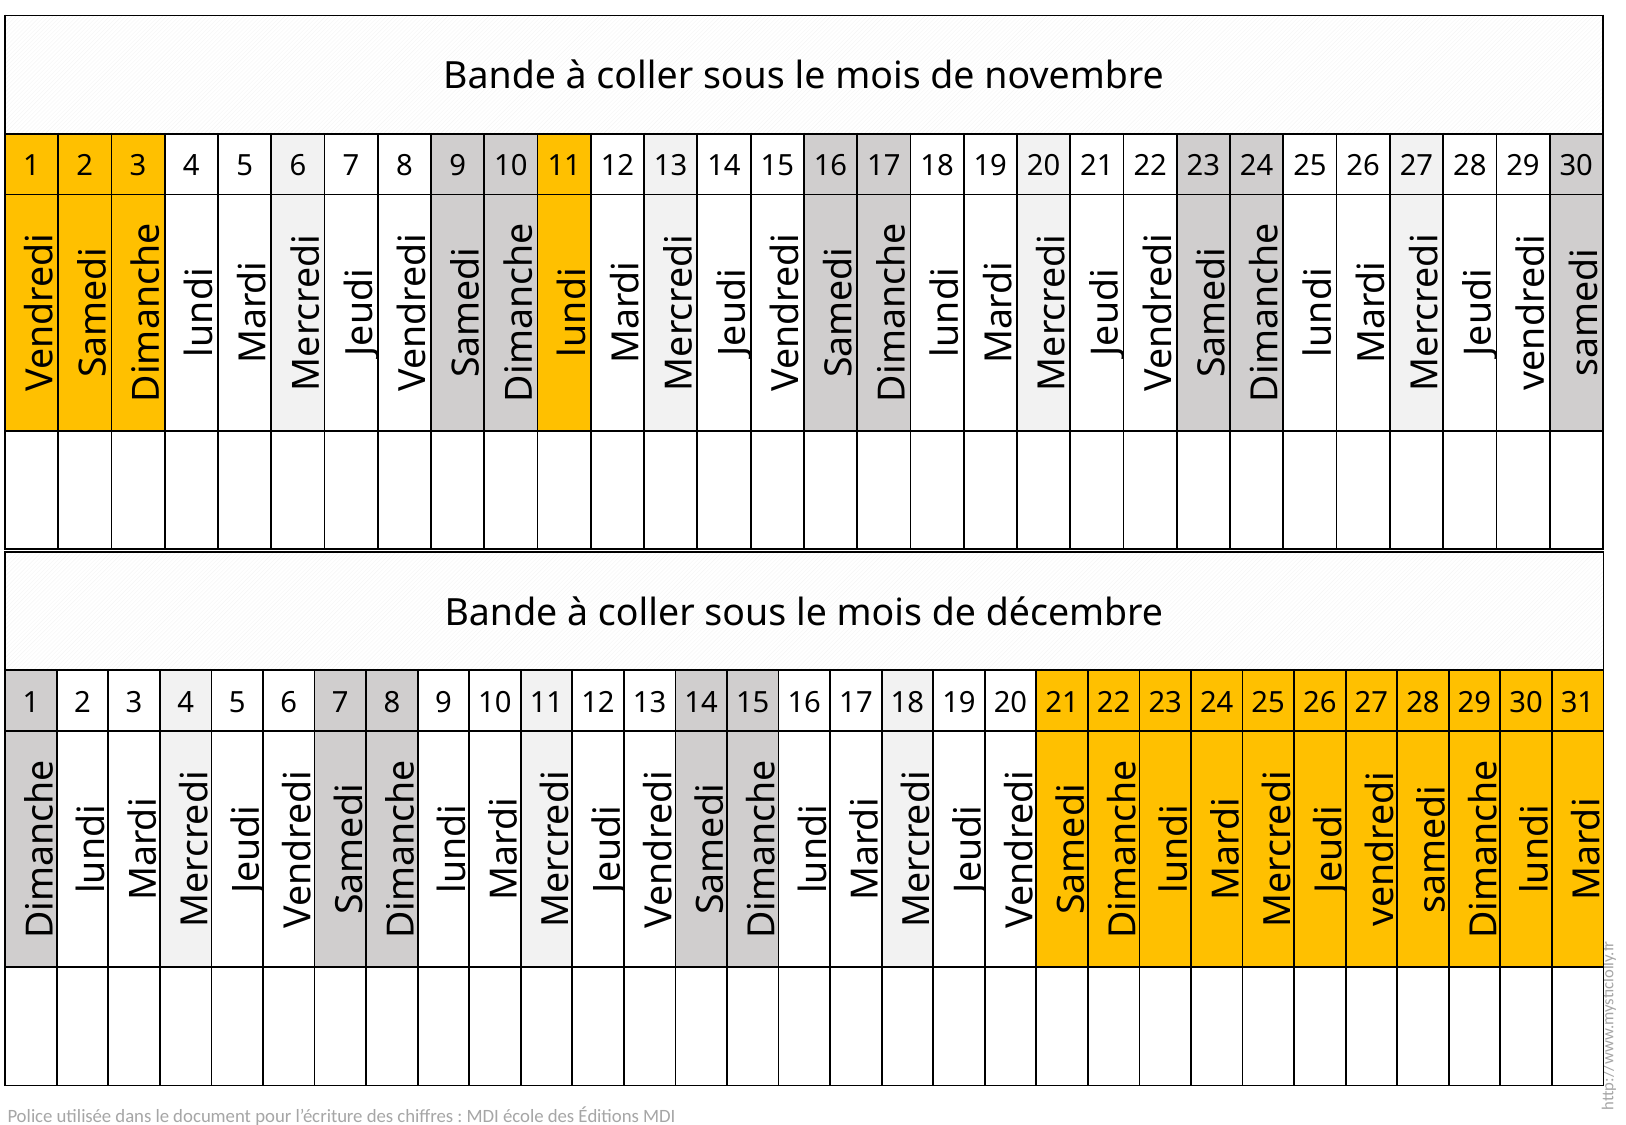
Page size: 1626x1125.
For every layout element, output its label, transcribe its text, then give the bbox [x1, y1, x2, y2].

table_cell Vendredi [752, 195, 803, 430]
table_cell [538, 432, 590, 548]
table_cell [625, 968, 675, 1085]
table_cell [1553, 968, 1603, 1085]
table_cell [432, 432, 483, 548]
table_cell [166, 432, 217, 548]
table_cell 23 [1140, 671, 1190, 730]
table_cell lundi [419, 732, 468, 966]
table_cell [1037, 968, 1087, 1085]
table_cell 14 [698, 135, 750, 194]
table_cell 22 [1089, 671, 1139, 730]
table_cell 29 [1497, 135, 1549, 194]
table_cell 1 [6, 671, 56, 730]
table_cell [779, 968, 829, 1085]
table_cell Jeudi [934, 732, 984, 966]
table_cell 6 [272, 135, 324, 194]
table_cell 8 [367, 671, 417, 730]
table_cell 13 [625, 671, 675, 730]
table_cell [59, 432, 111, 548]
table_cell [698, 432, 750, 548]
table_cell Vendredi [379, 195, 430, 430]
table_cell lundi [1140, 732, 1190, 966]
table_cell [831, 968, 881, 1085]
table_cell 21 [1037, 671, 1087, 730]
table_cell Dimanche [485, 195, 537, 430]
table_cell 13 [645, 135, 696, 194]
table_cell [1124, 432, 1176, 548]
table_cell 24 [1231, 135, 1282, 194]
table_cell [470, 968, 520, 1085]
table_cell Mardi [965, 195, 1016, 430]
table_cell 2 [58, 671, 107, 730]
table_cell Dimanche [1089, 732, 1139, 966]
table_cell [883, 968, 932, 1085]
table_cell 16 [805, 135, 856, 194]
table_cell [1018, 432, 1069, 548]
table_cell Jeudi [1295, 732, 1345, 966]
table_cell lundi [779, 732, 829, 966]
table_cell Jeudi [573, 732, 623, 966]
table_cell vendredi [1347, 732, 1396, 966]
table_cell 10 [485, 135, 537, 194]
table_cell [325, 432, 377, 548]
table_cell Samedi [805, 195, 856, 430]
table_cell [1391, 432, 1442, 548]
table_cell 5 [212, 671, 262, 730]
table_cell [109, 968, 159, 1085]
table_cell 30 [1551, 135, 1602, 194]
table_cell Vendredi [264, 732, 314, 966]
table_cell lundi [1284, 195, 1336, 430]
table_cell [1140, 968, 1190, 1085]
table_cell Mardi [1337, 195, 1389, 430]
table_cell 25 [1243, 671, 1293, 730]
table_cell Jeudi [1071, 195, 1123, 430]
table_cell [1497, 432, 1549, 548]
table_cell 27 [1391, 135, 1442, 194]
table_cell Samedi [59, 195, 111, 430]
table_cell 29 [1450, 671, 1499, 730]
table_cell 1 [6, 135, 57, 194]
table_cell [1192, 968, 1242, 1085]
table_cell 19 [965, 135, 1016, 194]
table_cell 17 [858, 135, 910, 194]
table_cell Mardi [1553, 732, 1603, 966]
table_cell [6, 968, 56, 1085]
table_cell [934, 968, 984, 1085]
table_cell Mardi [109, 732, 159, 966]
table_cell [58, 968, 107, 1085]
table_cell [1337, 432, 1389, 548]
table_cell [592, 432, 643, 548]
table_cell 3 [109, 671, 159, 730]
table_cell [805, 432, 856, 548]
table_cell 15 [752, 135, 803, 194]
table_cell [965, 432, 1016, 548]
table_cell 31 [1553, 671, 1603, 730]
table_header Bande à coller sous le mois de novembre [6, 16, 1602, 133]
table_cell 11 [522, 671, 571, 730]
table_cell [1444, 432, 1496, 548]
table_cell Jeudi [325, 195, 377, 430]
table_cell Mercredi [161, 732, 211, 966]
table_cell Mercredi [522, 732, 571, 966]
table_cell 9 [432, 135, 483, 194]
table_cell vendredi [1497, 195, 1549, 430]
table_cell [1178, 432, 1229, 548]
table_cell Dimanche [858, 195, 910, 430]
table_cell 23 [1178, 135, 1229, 194]
table_cell Dimanche [1231, 195, 1282, 430]
table_cell 22 [1124, 135, 1176, 194]
table_cell 2 [59, 135, 111, 194]
table_cell [219, 432, 270, 548]
table_cell 17 [831, 671, 881, 730]
table_cell Mercredi [883, 732, 932, 966]
table_cell 14 [676, 671, 726, 730]
table_cell 20 [1018, 135, 1069, 194]
table_cell [1231, 432, 1282, 548]
table_cell Samedi [432, 195, 483, 430]
table_header Bande à coller sous le mois de décembre [6, 553, 1603, 669]
table_cell samedi [1398, 732, 1448, 966]
table_cell Mardi [1192, 732, 1242, 966]
table_cell lundi [58, 732, 107, 966]
table_cell Mercredi [1018, 195, 1069, 430]
table_cell Dimanche [367, 732, 417, 966]
table_cell 27 [1347, 671, 1396, 730]
table_cell lundi [166, 195, 217, 430]
table_cell 28 [1398, 671, 1448, 730]
table_cell [1450, 968, 1499, 1085]
table_cell 24 [1192, 671, 1242, 730]
table_cell 16 [779, 671, 829, 730]
table_cell Samedi [1178, 195, 1229, 430]
table_cell [1284, 432, 1336, 548]
table_cell Dimanche [112, 195, 164, 430]
table_cell Samedi [676, 732, 726, 966]
table_cell 7 [325, 135, 377, 194]
table_cell Vendredi [6, 195, 57, 430]
table_cell [522, 968, 571, 1085]
table_cell Mardi [219, 195, 270, 430]
table_cell [728, 968, 778, 1085]
table_cell Samedi [315, 732, 365, 966]
table_cell Vendredi [1124, 195, 1176, 430]
table_cell 19 [934, 671, 984, 730]
table_cell [272, 432, 324, 548]
table_cell Mardi [831, 732, 881, 966]
table_cell Mardi [592, 195, 643, 430]
table_cell 12 [592, 135, 643, 194]
table_cell lundi [911, 195, 963, 430]
table_cell 18 [911, 135, 963, 194]
table_cell [986, 968, 1035, 1085]
table_cell Mercredi [272, 195, 324, 430]
table_cell 11 [538, 135, 590, 194]
table_cell [379, 432, 430, 548]
table_cell 5 [219, 135, 270, 194]
table_cell 26 [1337, 135, 1389, 194]
table_cell [1243, 968, 1293, 1085]
table_cell [1071, 432, 1123, 548]
table_cell [112, 432, 164, 548]
table_cell Jeudi [698, 195, 750, 430]
table_cell 25 [1284, 135, 1336, 194]
table_cell [676, 968, 726, 1085]
table_cell [419, 968, 468, 1085]
table_cell Jeudi [1444, 195, 1496, 430]
table_cell Mercredi [1243, 732, 1293, 966]
table_cell [1398, 968, 1448, 1085]
table_cell lundi [538, 195, 590, 430]
table_cell [264, 968, 314, 1085]
table_cell 3 [112, 135, 164, 194]
table_cell Jeudi [212, 732, 262, 966]
table_cell [485, 432, 537, 548]
table_cell Vendredi [625, 732, 675, 966]
table_cell 18 [883, 671, 932, 730]
table_cell [1295, 968, 1345, 1085]
table_cell 12 [573, 671, 623, 730]
table_cell [315, 968, 365, 1085]
table_cell 28 [1444, 135, 1496, 194]
table_cell [1551, 432, 1602, 548]
table_cell [645, 432, 696, 548]
table_cell 10 [470, 671, 520, 730]
table_cell [911, 432, 963, 548]
table_cell Mercredi [645, 195, 696, 430]
table_cell Dimanche [1450, 732, 1499, 966]
table_cell 9 [419, 671, 468, 730]
table_cell 20 [986, 671, 1035, 730]
table_cell lundi [1501, 732, 1551, 966]
table_cell [1501, 968, 1551, 1085]
table_cell [752, 432, 803, 548]
table_cell [367, 968, 417, 1085]
table_cell [212, 968, 262, 1085]
table_cell 15 [728, 671, 778, 730]
table_cell Vendredi [986, 732, 1035, 966]
table_cell Dimanche [728, 732, 778, 966]
table_cell 6 [264, 671, 314, 730]
table_cell [858, 432, 910, 548]
table_cell 4 [166, 135, 217, 194]
table_cell 8 [379, 135, 430, 194]
table_cell [1347, 968, 1396, 1085]
table_cell 26 [1295, 671, 1345, 730]
table_cell Dimanche [6, 732, 56, 966]
table_cell [573, 968, 623, 1085]
table_cell Mardi [470, 732, 520, 966]
table_cell 30 [1501, 671, 1551, 730]
table_cell samedi [1551, 195, 1602, 430]
table_cell Samedi [1037, 732, 1087, 966]
table_cell 7 [315, 671, 365, 730]
table_cell 4 [161, 671, 211, 730]
table_cell [6, 432, 57, 548]
table_cell [1089, 968, 1139, 1085]
table_cell [161, 968, 211, 1085]
table_cell Mercredi [1391, 195, 1442, 430]
table_cell 21 [1071, 135, 1123, 194]
